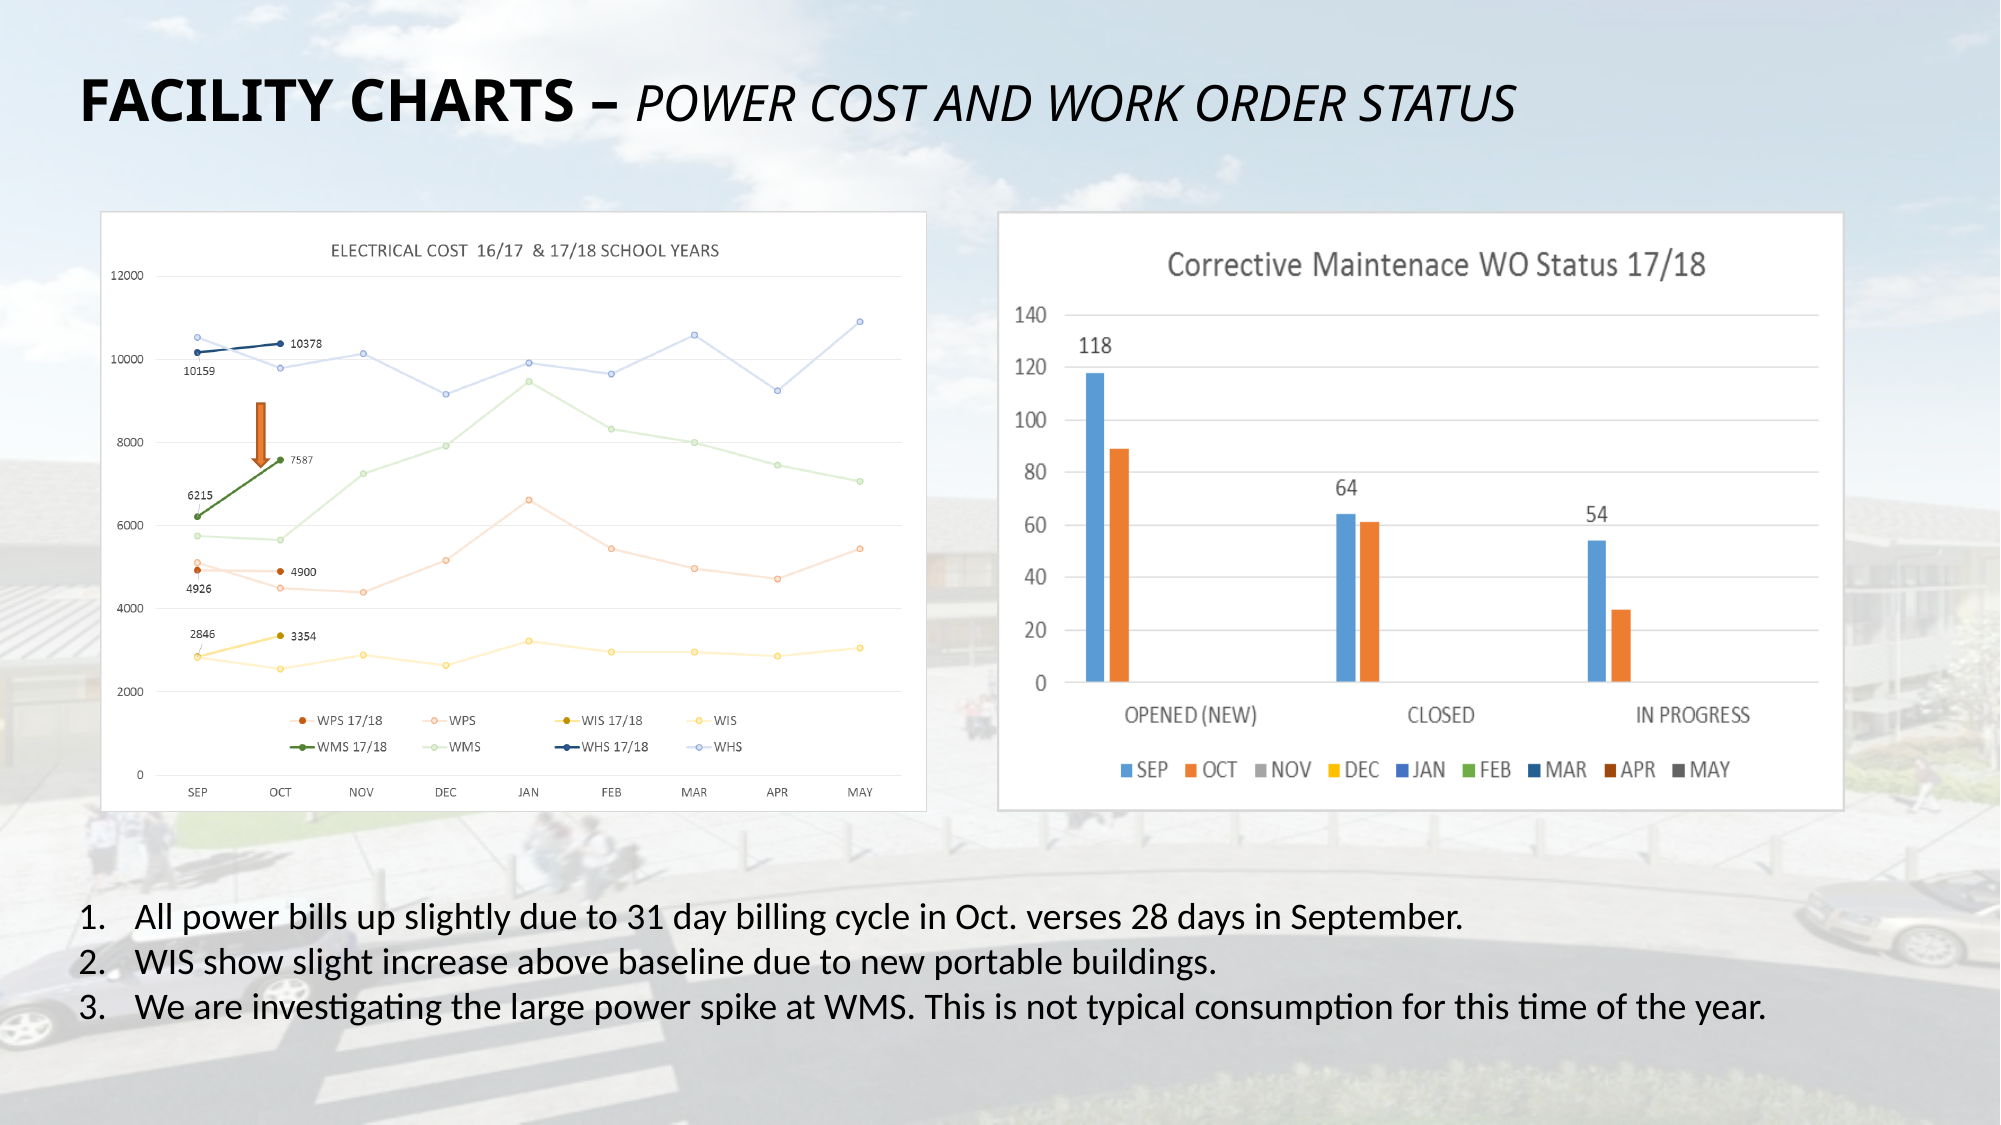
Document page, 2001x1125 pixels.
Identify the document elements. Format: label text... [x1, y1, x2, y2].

picture [997, 211, 1845, 812]
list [100, 211, 927, 812]
text_box All power bills up slightly due to 31 day billing cycle in Oct. verses 28 days in September. WIS show slight increase above baseline due to new portable buildings. We are investigating the large power spike at WMS. This is not typical consumption for this time of the year. [63, 884, 1984, 1035]
title FACILITY CHARTS – POWER COST AND WORK ORDER STATUS [63, 51, 1789, 155]
